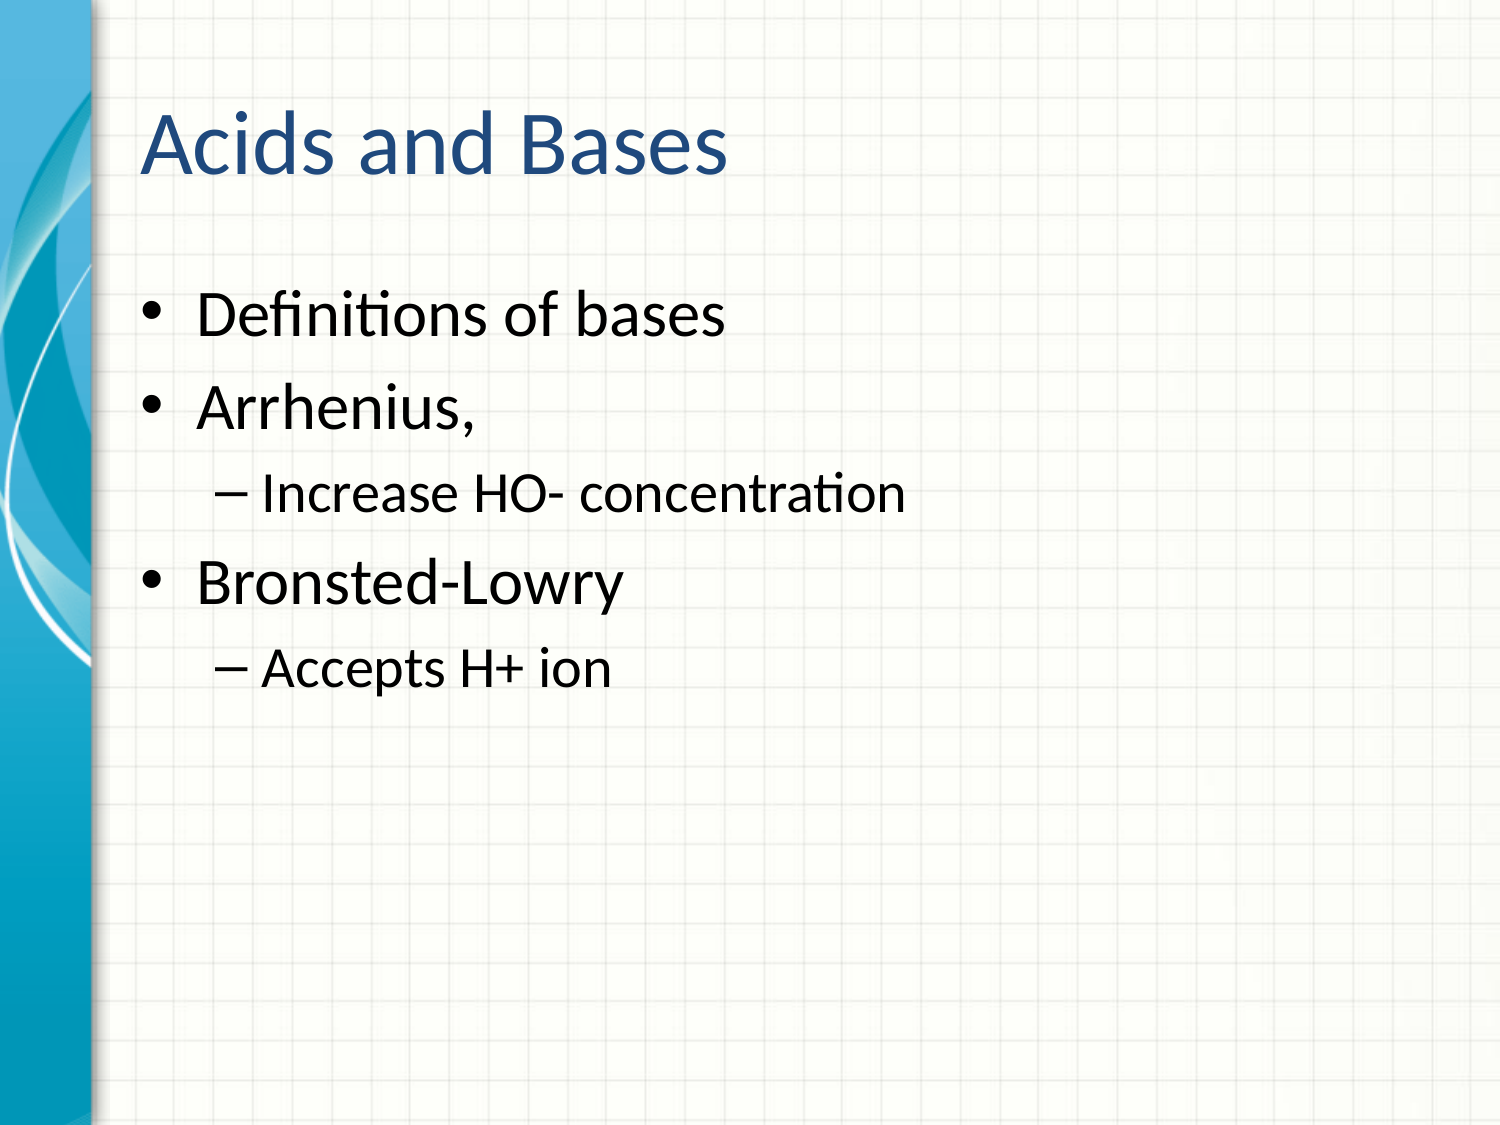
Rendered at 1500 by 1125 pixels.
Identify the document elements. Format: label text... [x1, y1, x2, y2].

title Acids and Bases [124, 44, 1451, 232]
picture [0, 0, 1500, 1125]
list Definitions of bases Arrhenius, Increase HO- concentration Bronsted-Lowry Accepts H+ ion [124, 261, 1451, 968]
